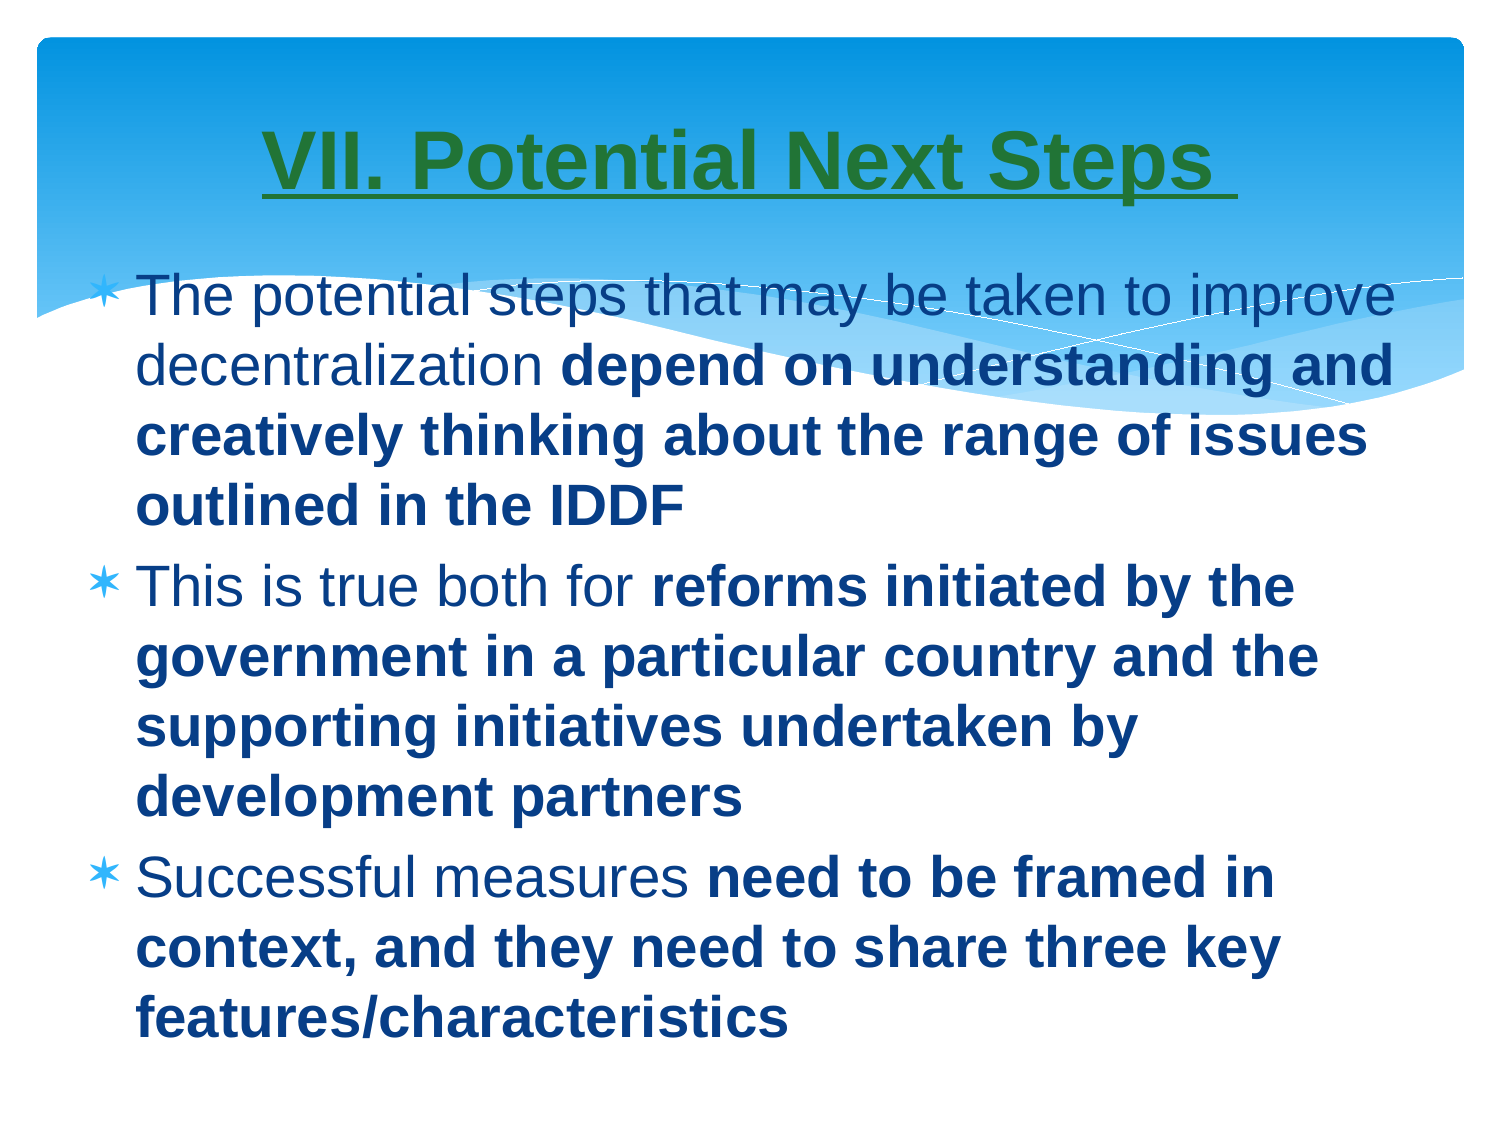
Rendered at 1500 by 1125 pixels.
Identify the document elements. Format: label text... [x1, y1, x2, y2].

title VII. Potential Next Steps [87, 50, 1413, 249]
list The potential steps that may be taken to improve decentralization depend on understanding and creatively thinking about the range of issues outlined in the IDDF This is true both for reforms initiated by the government in a particular country and the supporting initiatives undertaken by development partners Successful measures need to be framed in context, and they need to share three key features/characteristics [75, 249, 1425, 1075]
